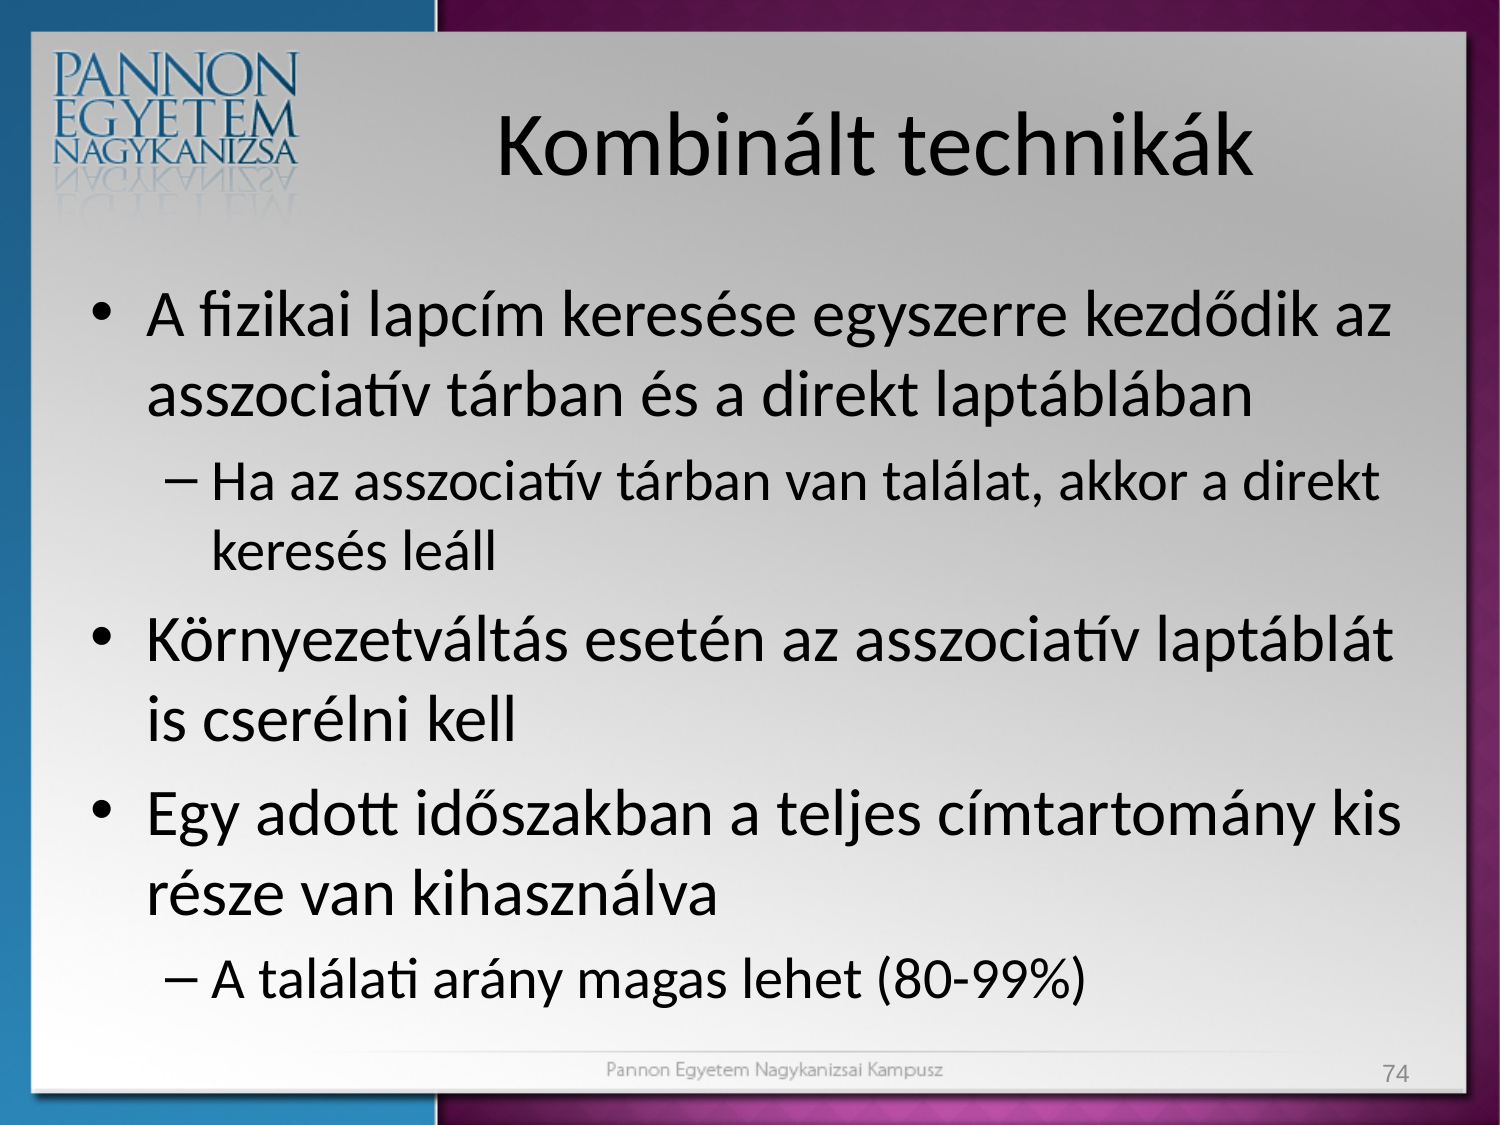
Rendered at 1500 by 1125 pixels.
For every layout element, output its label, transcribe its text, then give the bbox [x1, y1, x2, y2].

title Kombinált technikák [328, 45, 1425, 233]
picture [0, 0, 1500, 1125]
list A fizikai lapcím keresése egyszerre kezdődik az asszociatív tárban és a direkt laptáblában Ha az asszociatív tárban van találat, akkor a direkt keresés leáll Környezetváltás esetén az asszociatív laptáblát is cserélni kell Egy adott időszakban a teljes címtartomány kis része van kihasználva A találati arány magas lehet (80-99%) [75, 262, 1425, 1075]
slide_number 74 [1074, 1042, 1425, 1103]
